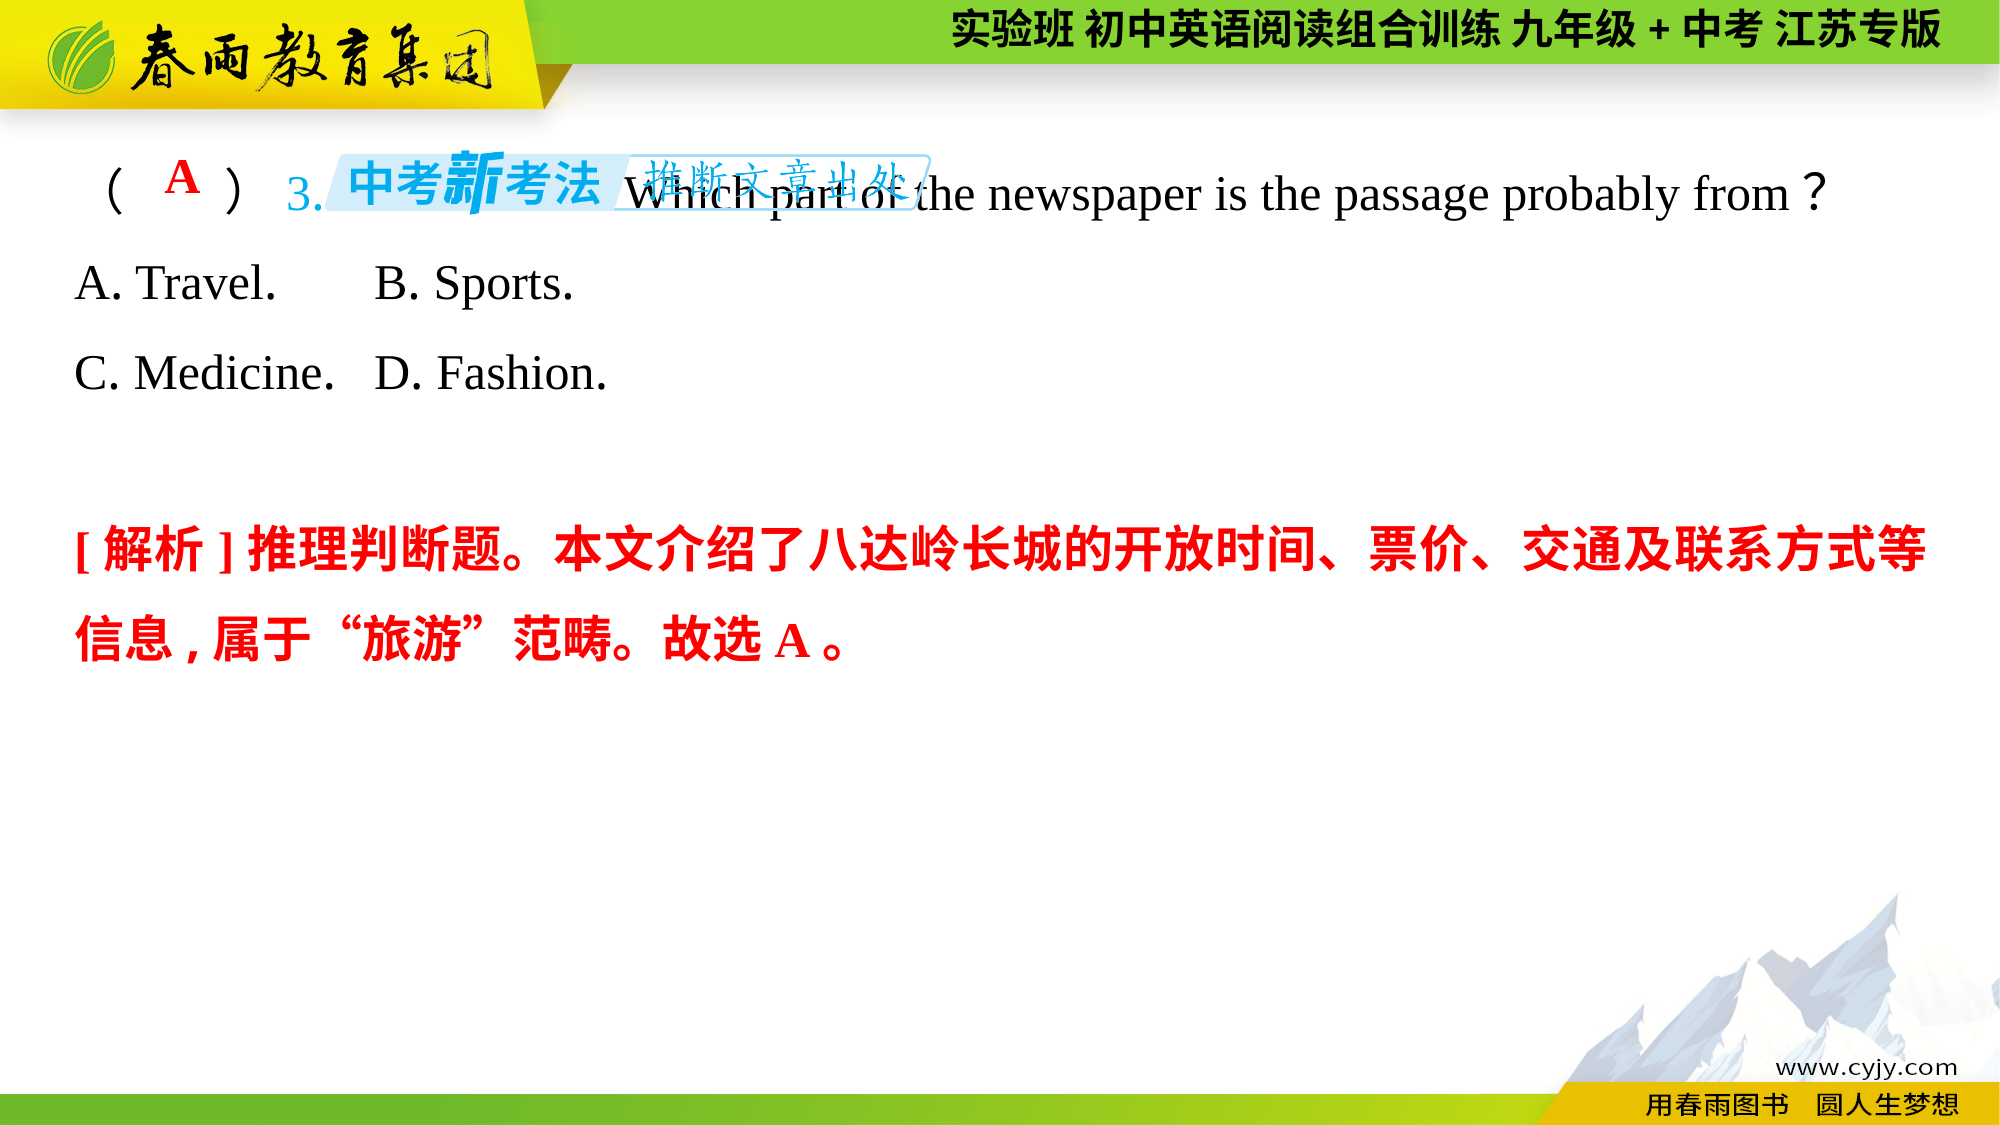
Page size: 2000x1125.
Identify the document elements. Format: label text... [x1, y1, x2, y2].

text_box [解析]推理判断题。本文介绍了八达岭长城的开放时间、票价、交通及联系方式等信息,属于“旅游”范畴。故选A。 [59, 479, 1944, 675]
list （ ）3. Which part of the newspaper is the passage probably from？ A. Travel. B. Sports. C. Medicine. D. Fashion. [59, 122, 1944, 479]
picture [0, 0, 2000, 1125]
text_box A [149, 136, 216, 211]
